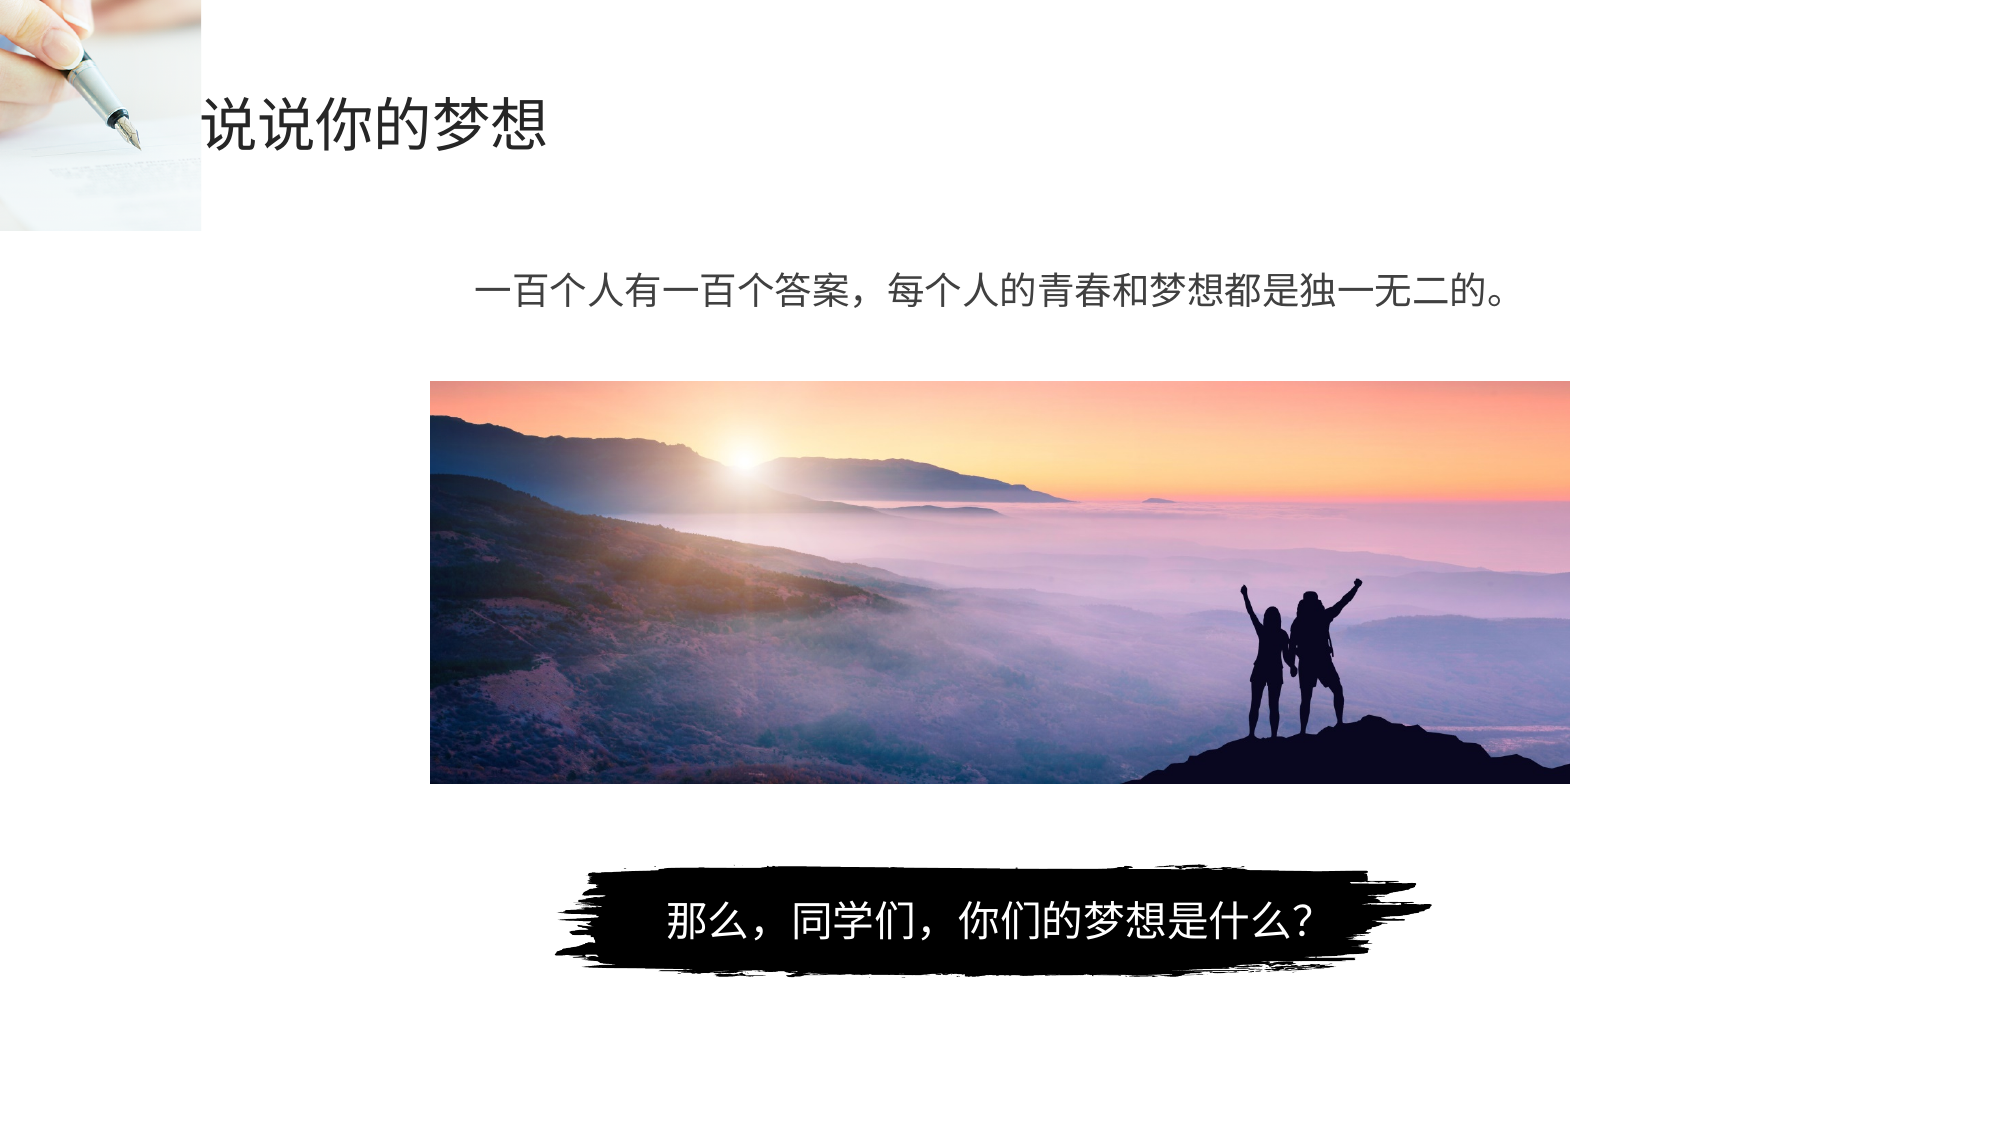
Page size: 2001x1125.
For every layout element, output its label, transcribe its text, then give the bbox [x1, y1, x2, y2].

picture [430, 381, 1570, 784]
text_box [548, 853, 1452, 983]
text_box 调整心态 制定计划 [0, 0, 170, 162]
text_box 说说你的梦想 [184, 80, 1185, 166]
picture [0, 0, 141, 132]
text_box 一百个人有一百个答案，每个人的青春和梦想都是独一无二的。 [438, 259, 1562, 319]
